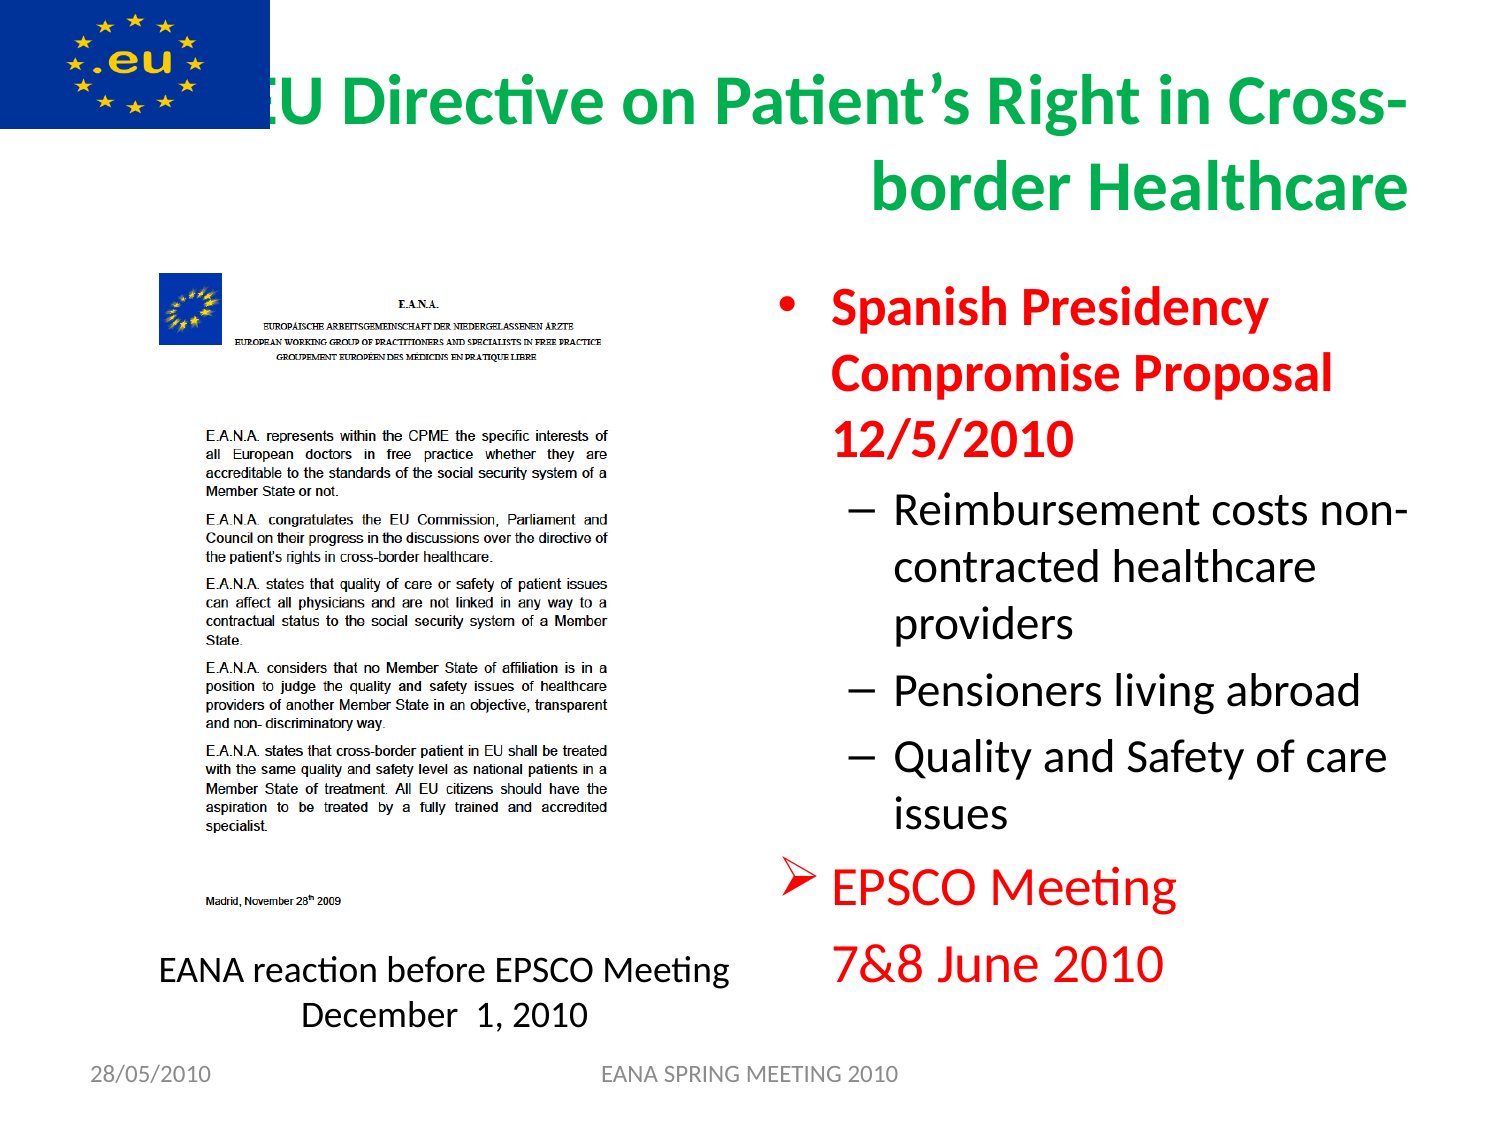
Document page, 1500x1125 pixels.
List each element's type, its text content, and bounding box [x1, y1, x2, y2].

footer EANA SPRING MEETING 2010 [512, 1042, 988, 1103]
title EU Directive on Patient’s Right in Cross-border Healthcare [75, 45, 1425, 233]
picture [0, 0, 270, 130]
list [143, 262, 669, 1006]
text_box EANA reaction before EPSCO Meeting December 1, 2010 [143, 937, 746, 1043]
list Spanish Presidency Compromise Proposal 12/5/2010 Reimbursement costs non-contracted healthcare providers Pensioners living abroad Quality and Safety of care issues EPSCO Meeting 7&8 June 2010 [762, 262, 1425, 1005]
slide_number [75, 1042, 425, 1103]
